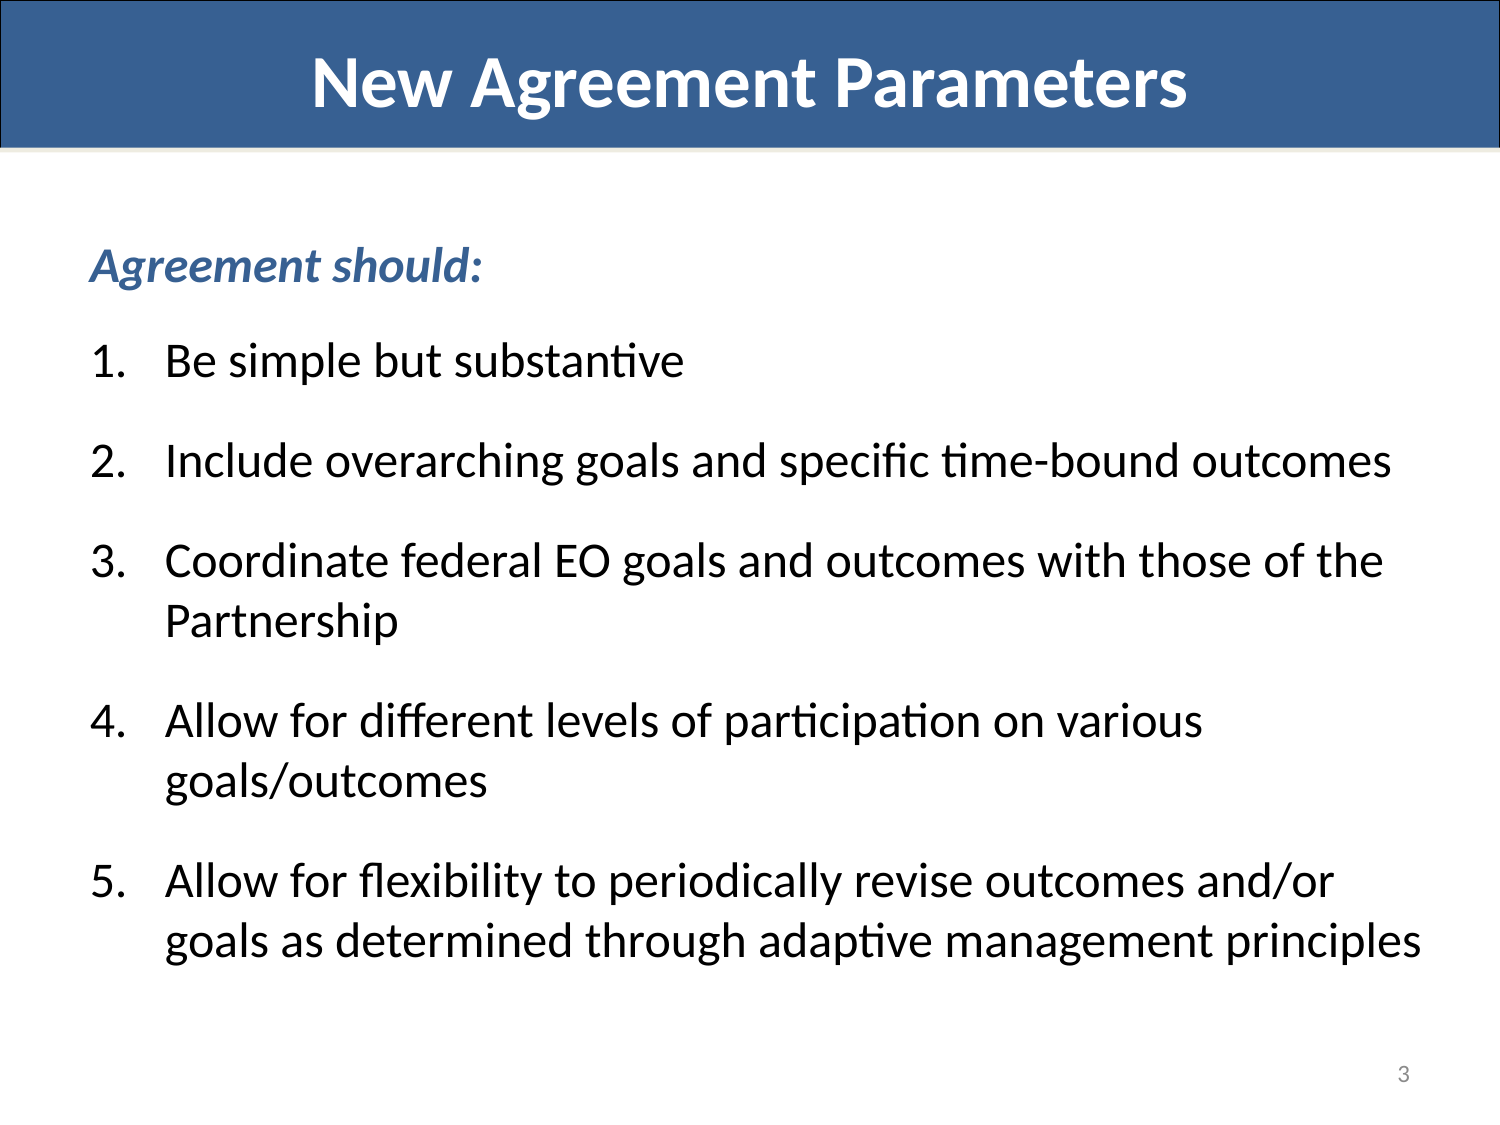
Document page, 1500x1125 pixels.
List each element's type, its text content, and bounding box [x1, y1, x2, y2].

text_box Agreement should: Be simple but substantive Include overarching goals and specific time-bound outcomes Coordinate federal EO goals and outcomes with those of the Partnership Allow for different levels of participation on various goals/outcomes Allow for flexibility to periodically revise outcomes and/or goals as determined through adaptive management principles [74, 224, 1438, 1025]
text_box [0, 0, 1500, 151]
slide_number 3 [1074, 1042, 1425, 1103]
